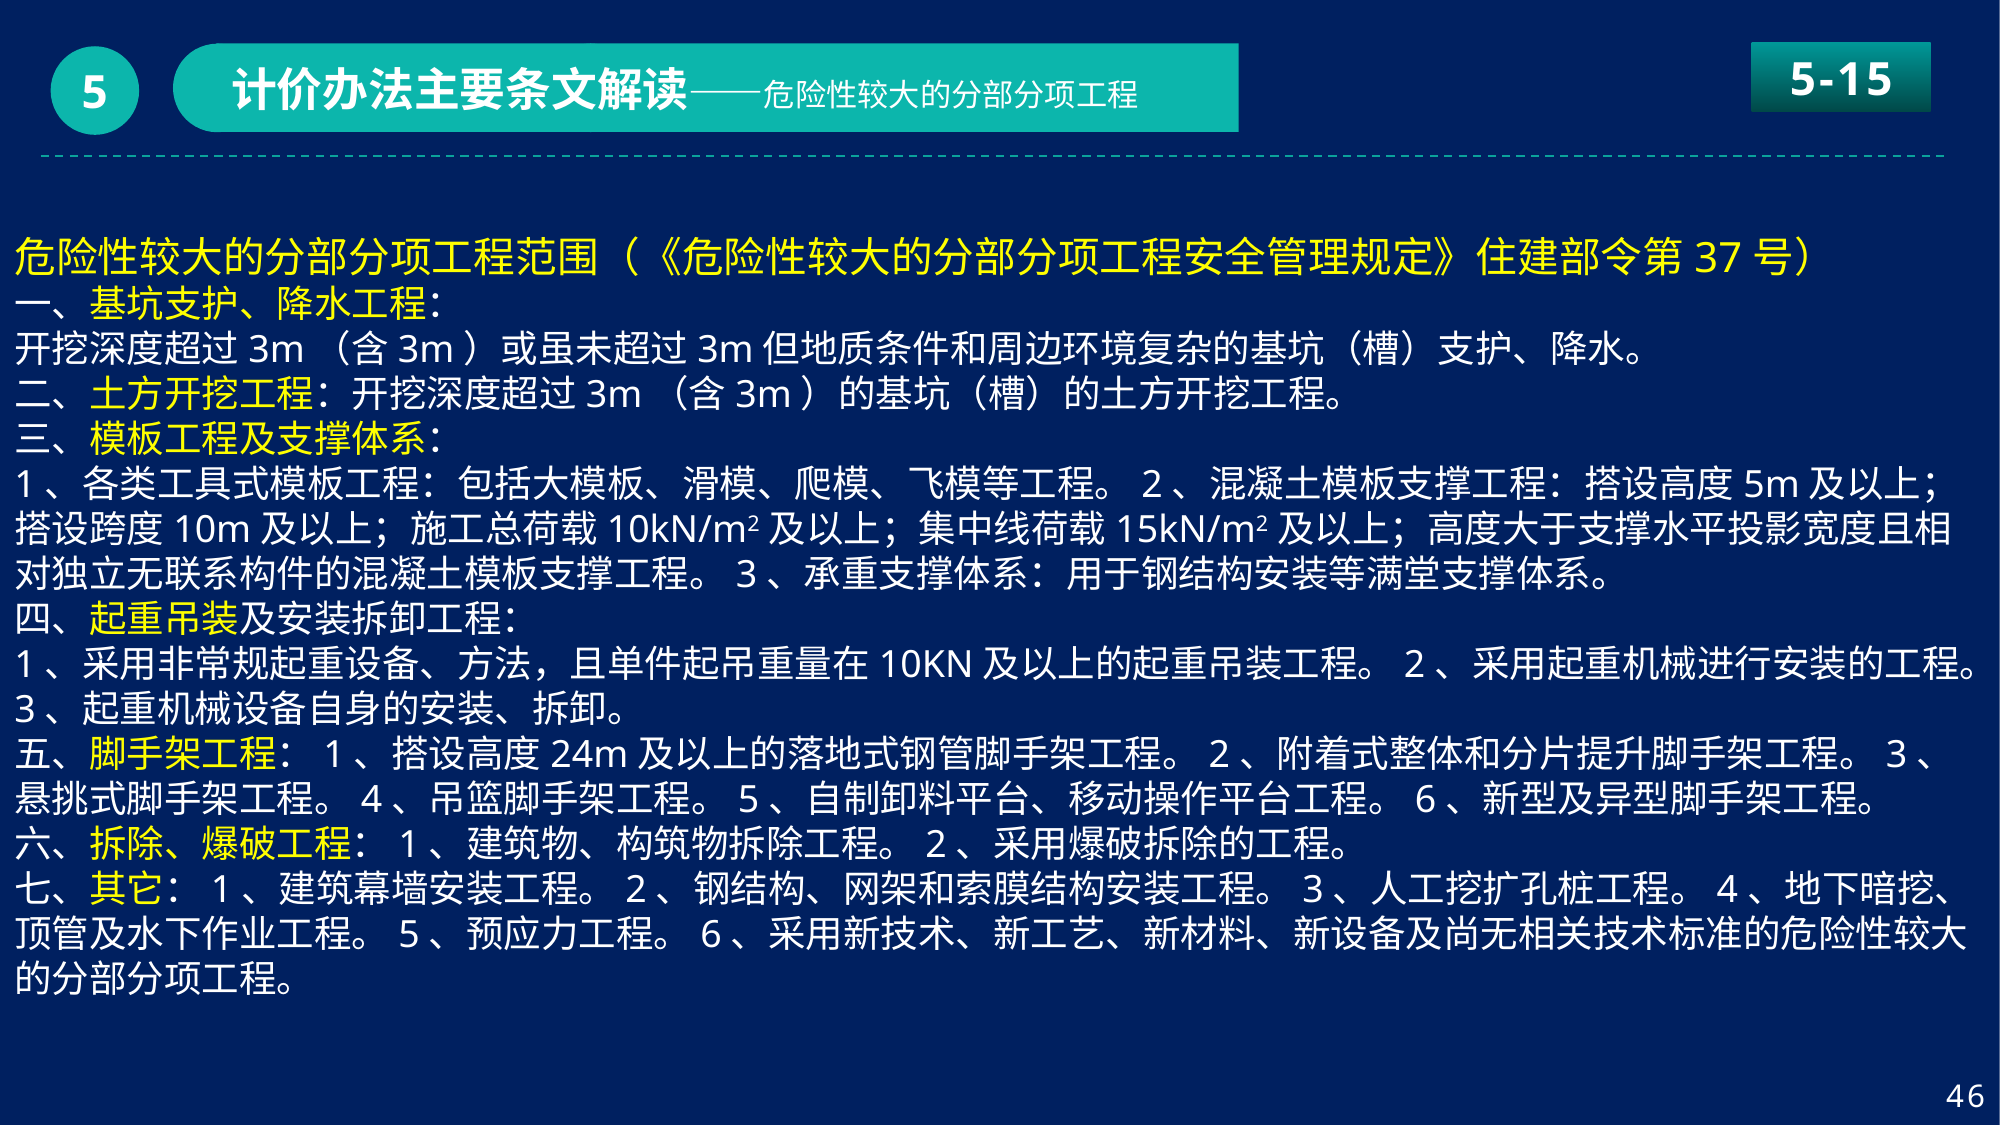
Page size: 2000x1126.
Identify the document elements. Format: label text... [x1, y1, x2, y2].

text_box 危险性较大的分部分项工程范围（《危险性较大的分部分项工程安全管理规定》住建部令第37号） 一、基坑支护、降水工程： 开挖深度超过3m（含3m）或虽未超过3m但地质条件和周边环境复杂的基坑（槽）支护、降水。 二、土方开挖工程：开挖深度超过3m（含3m）的基坑（槽）的土方开挖工程。 三、模板工程及支撑体系： 1、各类工具式模板工程：包括大模板、滑模、爬模、飞模等工程。2、混凝土模板支撑工程：搭设高度5m及以上；搭设跨度10m及以上；施工总荷载10kN/m2及以上；集中线荷载15kN/m2及以上；高度大于支撑水平投影宽度且相对独立无联系构件的混凝土模板支撑工程。3、承重支撑体系：用于钢结构安装等满堂支撑体系。 四、起重吊装及安装拆卸工程： 1、采用非常规起重设备、方法，且单件起吊重量在10KN及以上的起重吊装工程。2、采用起重机械进行安装的工程。3、起重机械设备自身的安装、拆卸。 五、脚手架工程：1、搭设高度24m及以上的落地式钢管脚手架工程。2、附着式整体和分片提升脚手架工程。3、悬挑式脚手架工程。4、吊篮脚手架工程。5、自制卸料平台、移动操作平台工程。6、新型及异型脚手架工程。 六、拆除、爆破工程：1、建筑物、构筑物拆除工程。2、采用爆破拆除的工程。 七、其它：1、建筑幕墙安装工程。2、钢结构、网架和索膜结构安装工程。3、人工挖扩孔桩工程。4、地下暗挖、顶管及水下作业工程。5、预应力工程。6、采用新技术、新工艺、新材料、新设备及尚无相关技术标准的危险性较大的分部分项工程。 [0, 223, 2000, 1008]
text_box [40, 43, 1950, 157]
text_box 46 [1905, 1065, 2000, 1126]
